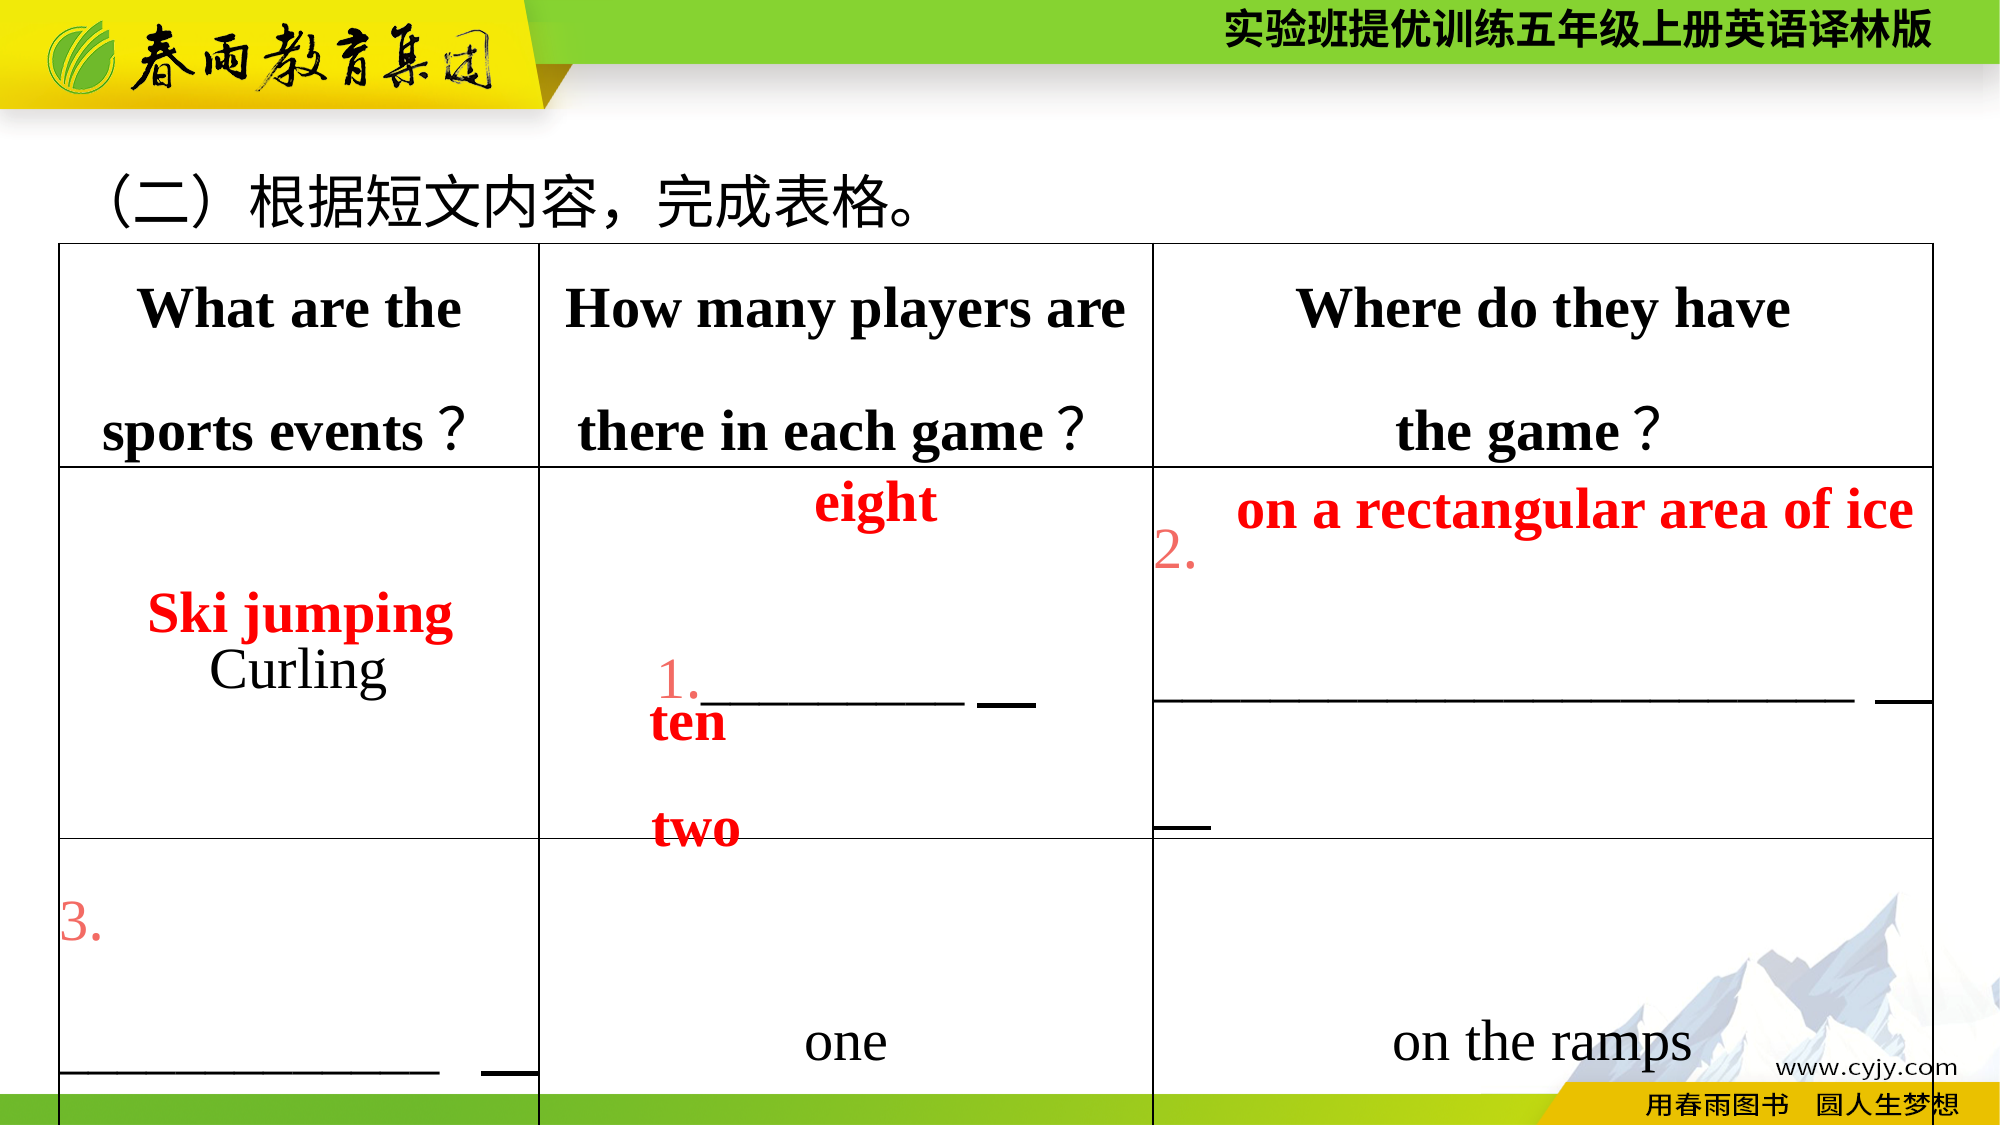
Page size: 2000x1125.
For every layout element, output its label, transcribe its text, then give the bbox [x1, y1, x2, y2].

table_cell on the ramps [1154, 839, 1932, 1125]
text_box on a rectangular area of ice [1221, 462, 1930, 548]
table_cell one [540, 839, 1152, 1125]
table_cell 2. ________________________ [1154, 468, 1932, 838]
text_box Ski jumping [132, 566, 470, 652]
text_box ten [634, 674, 742, 760]
table_header How many players are there in each game？ [540, 244, 1152, 466]
picture [0, 0, 2000, 1125]
text_box eight [799, 456, 953, 541]
table_cell 3. _____________ [60, 839, 538, 1125]
table_header What are the sports events？ [60, 244, 538, 466]
list （二）根据短文内容，完成表格。 [59, 122, 1944, 231]
table_cell 1._________ [540, 468, 1152, 838]
table_header Where do they have the game？ [1154, 244, 1932, 466]
text_box two [636, 780, 758, 866]
table_cell Curling [60, 468, 538, 838]
